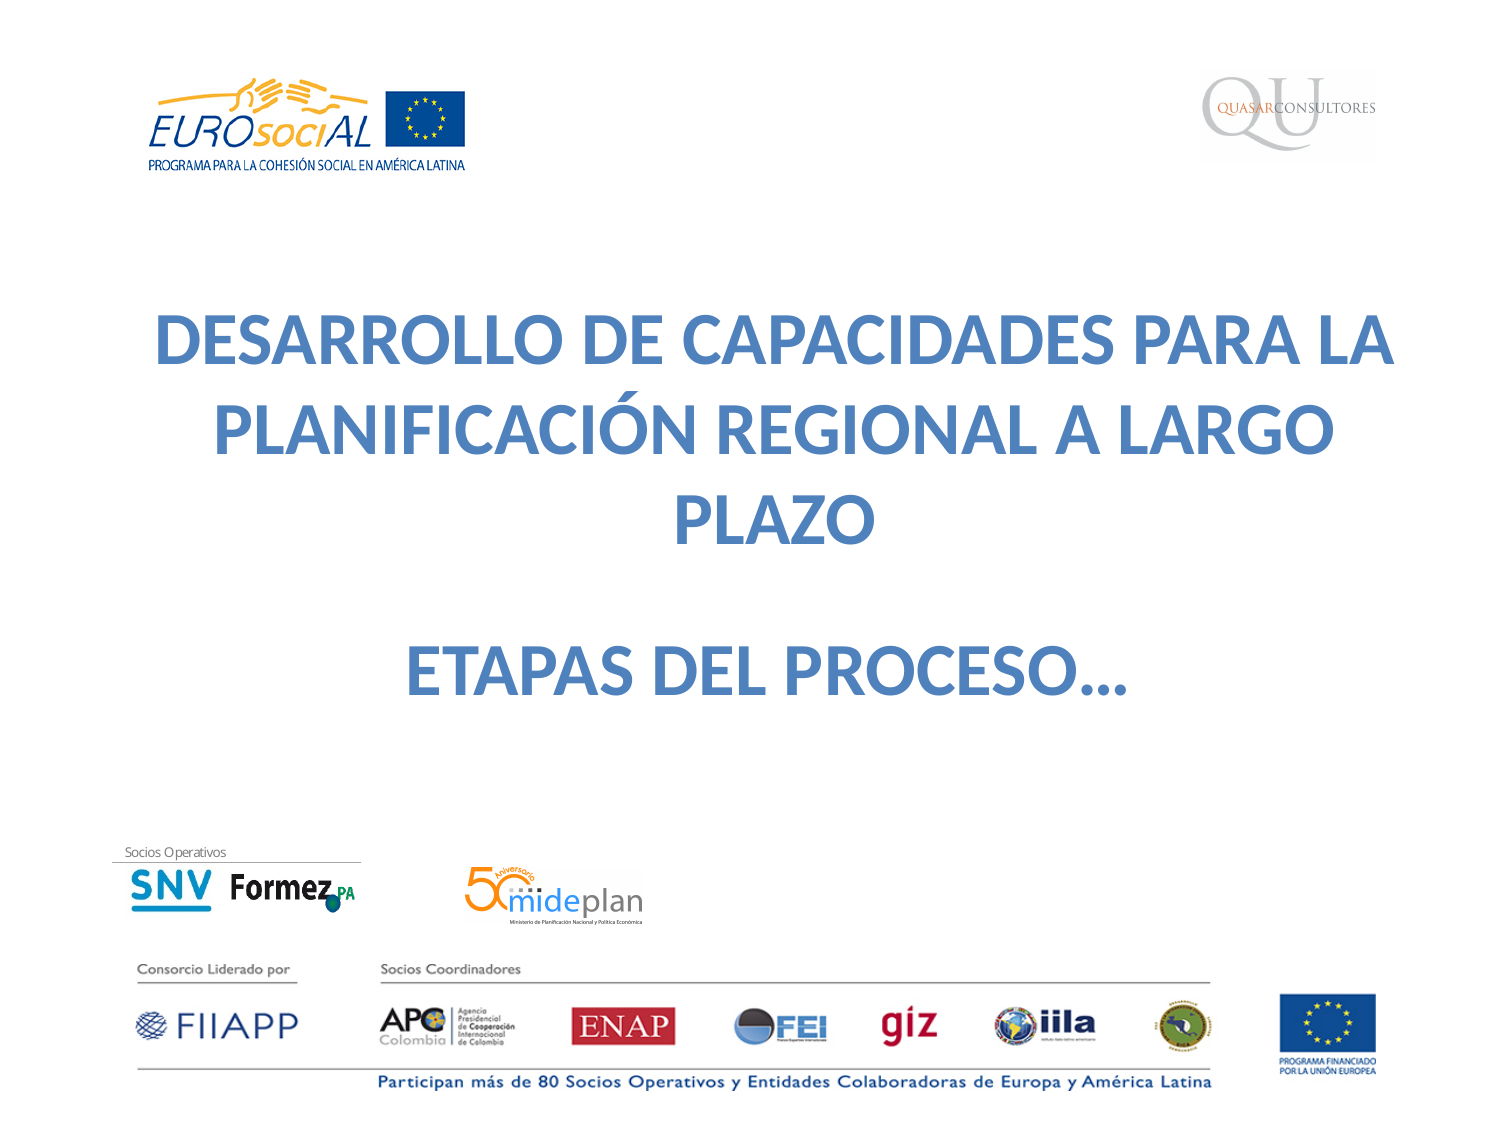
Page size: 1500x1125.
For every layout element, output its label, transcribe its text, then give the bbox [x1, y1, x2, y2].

picture [1199, 70, 1377, 164]
picture [135, 963, 1377, 1092]
text_box Desarrollo de Capacidades para la Planificación Regional a Largo Plazo [137, 304, 1413, 546]
picture [111, 833, 1022, 925]
title Etapas del Proceso… [131, 545, 1407, 787]
picture [145, 77, 466, 171]
